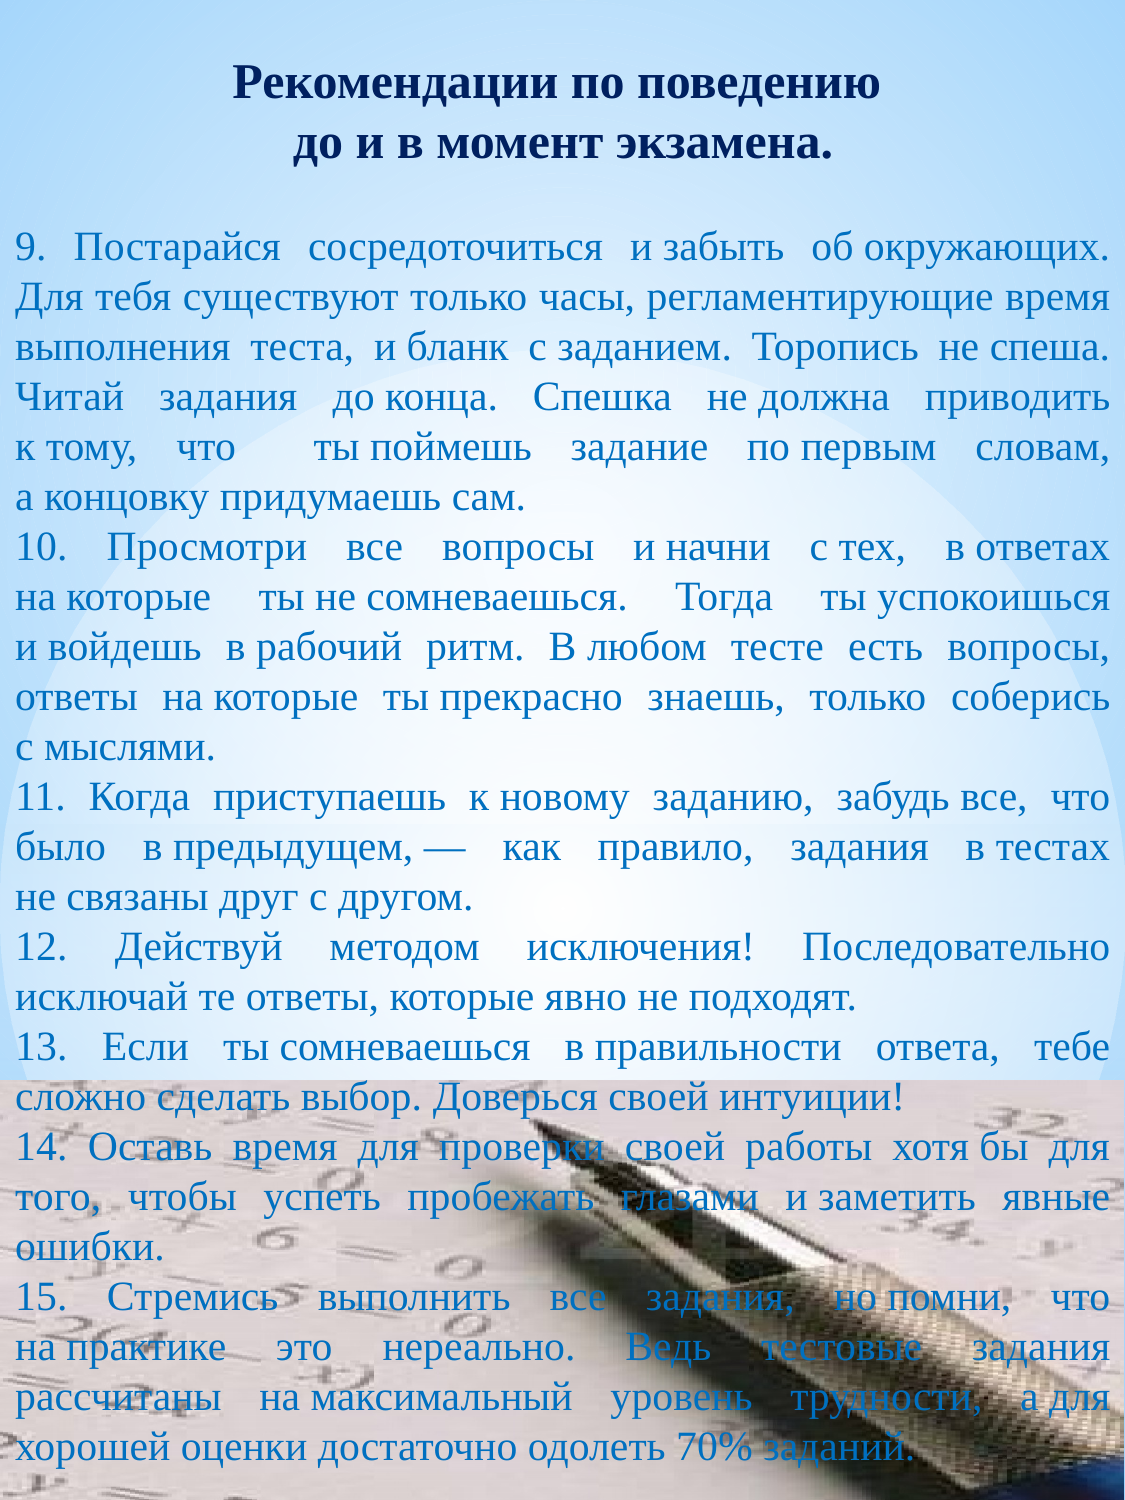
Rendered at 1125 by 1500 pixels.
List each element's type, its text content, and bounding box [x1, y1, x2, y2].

picture [0, 1080, 1124, 1500]
text_box Рекомендации по поведению до и в момент экзамена. 9. Постарайся сосредоточиться и забыть об окружающих. Для тебя существуют только часы, регламентирующие время выполнения теста, и бланк с заданием. Торопись не спеша. Читай задания до конца. Спешка не должна приводить к тому, что ты поймешь задание по первым словам, а концовку придумаешь сам. 10. Просмотри все вопросы и начни с тех, в ответах на которые ты не сомневаешься. Тогда ты успокоишься и войдешь в рабочий ритм. В любом тесте есть вопросы, ответы на которые ты прекрасно знаешь, только соберись с мыслями. 11. Когда приступаешь к новому заданию, забудь все, что было в предыдущем, — как правило, задания в тестах не связаны друг с другом. 12. Действуй методом исключения! Последовательно исключай те ответы, которые явно не подходят. 13. Если ты сомневаешься в правильности ответа, тебе сложно сделать выбор. Доверься своей интуиции! 14. Оставь время для проверки своей работы хотя бы для того, чтобы успеть пробежать глазами и заметить явные ошибки. 15. Стремись выполнить все задания, но помни, что на практике это нереально. Ведь тестовые задания рассчитаны на максимальный уровень трудности, а для хорошей оценки достаточно одолеть 70% заданий. [0, 41, 1125, 1081]
